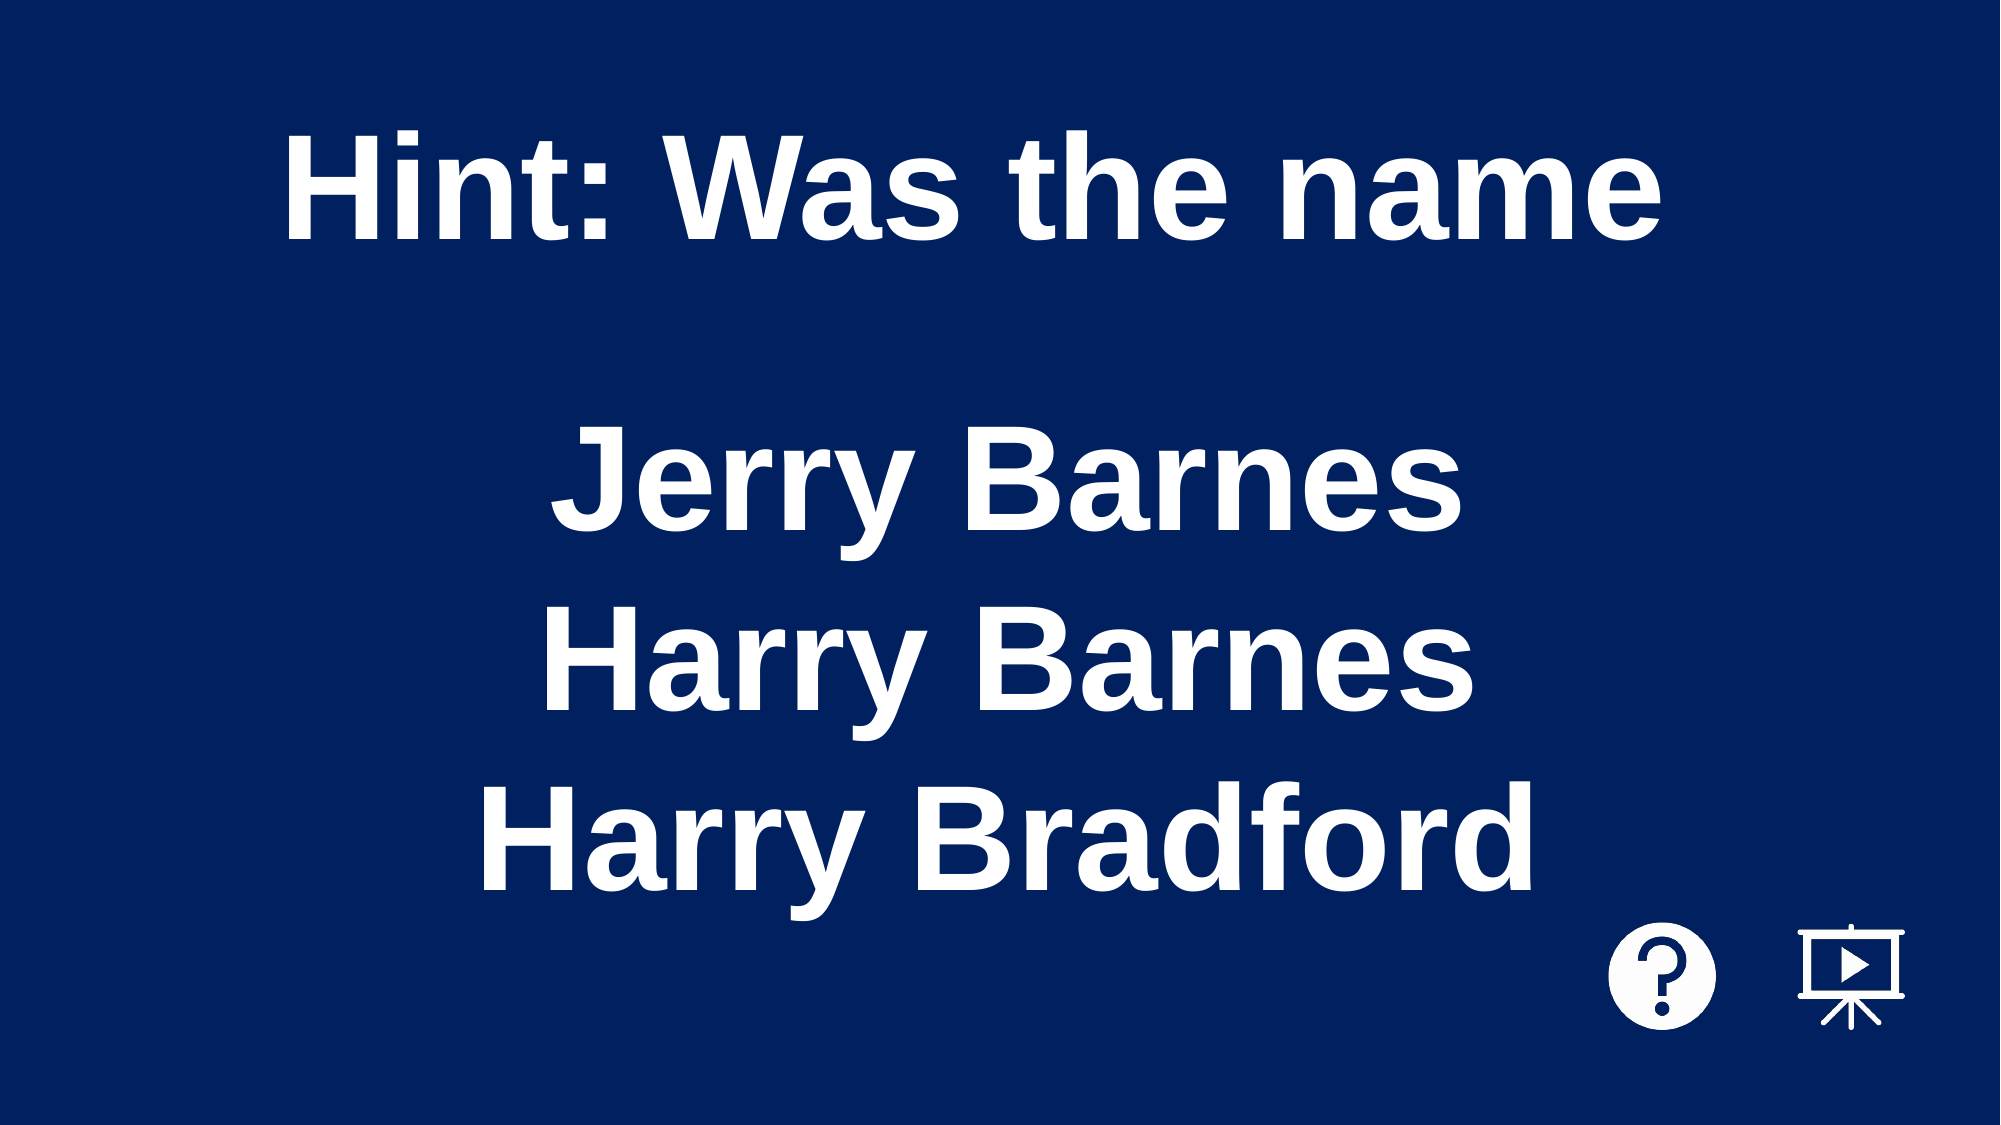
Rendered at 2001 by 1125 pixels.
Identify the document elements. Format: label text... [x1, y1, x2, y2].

text_box Jerry Barnes Harry Barnes Harry Bradford [117, 372, 1900, 928]
picture [1783, 908, 1919, 1044]
picture [1594, 908, 1730, 1044]
text_box Hint: Was the name [81, 81, 1865, 457]
